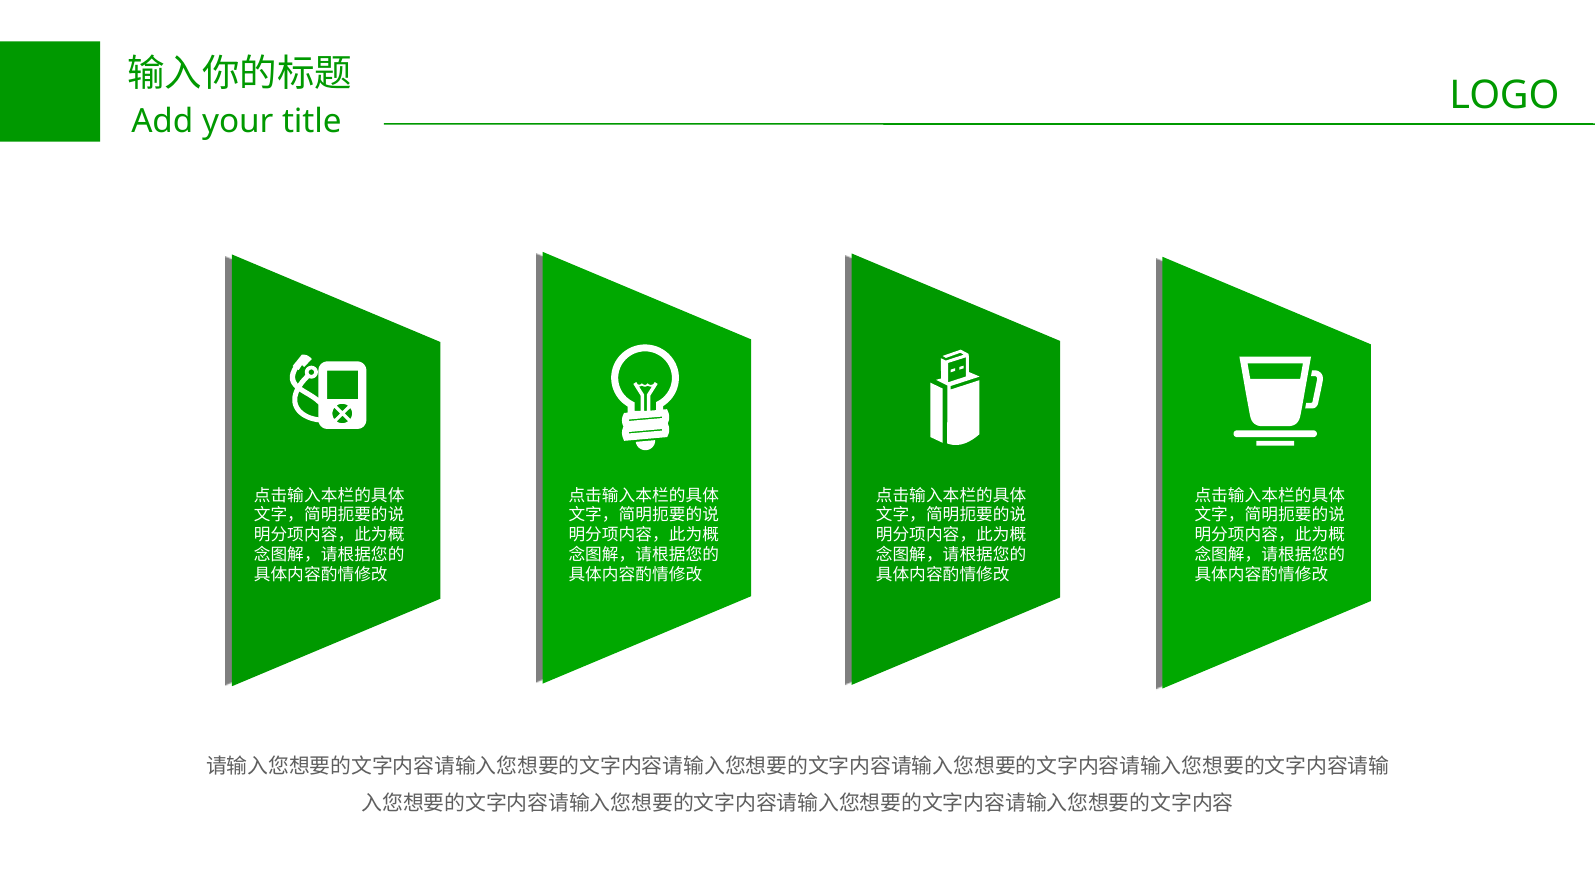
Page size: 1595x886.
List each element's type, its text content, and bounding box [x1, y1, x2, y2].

text_box [231, 254, 441, 687]
text_box [1256, 440, 1295, 446]
text_box [1233, 430, 1317, 438]
text_box [1239, 356, 1312, 427]
text_box 点击输入本栏的具体文字，简明扼要的说明分项内容，此为概念图解，请根据您的具体内容酌情修改 [863, 478, 1046, 591]
text_box 点击输入本栏的具体文字，简明扼要的说明分项内容，此为概念图解，请根据您的具体内容酌情修改 [556, 478, 739, 591]
text_box [851, 253, 1061, 685]
text_box [611, 344, 679, 451]
text_box [542, 251, 752, 684]
text_box [936, 349, 980, 445]
text_box 点击输入本栏的具体文字，简明扼要的说明分项内容，此为概念图解，请根据您的具体内容酌情修改 [1182, 478, 1365, 591]
text_box 点击输入本栏的具体文字，简明扼要的说明分项内容，此为概念图解，请根据您的具体内容酌情修改 [242, 478, 424, 591]
text_box [1305, 370, 1323, 409]
text_box [930, 382, 943, 443]
text_box [1162, 256, 1371, 689]
text_box 请输入您想要的文字内容请输入您想要的文字内容请输入您想要的文字内容请输入您想要的文字内容请输入您想要的文字内容请输入您想要的文字内容请输入您想要的文字内容请输入您想要的文字内容请输入您想要的文字内容 [197, 734, 1398, 821]
text_box [289, 354, 367, 429]
